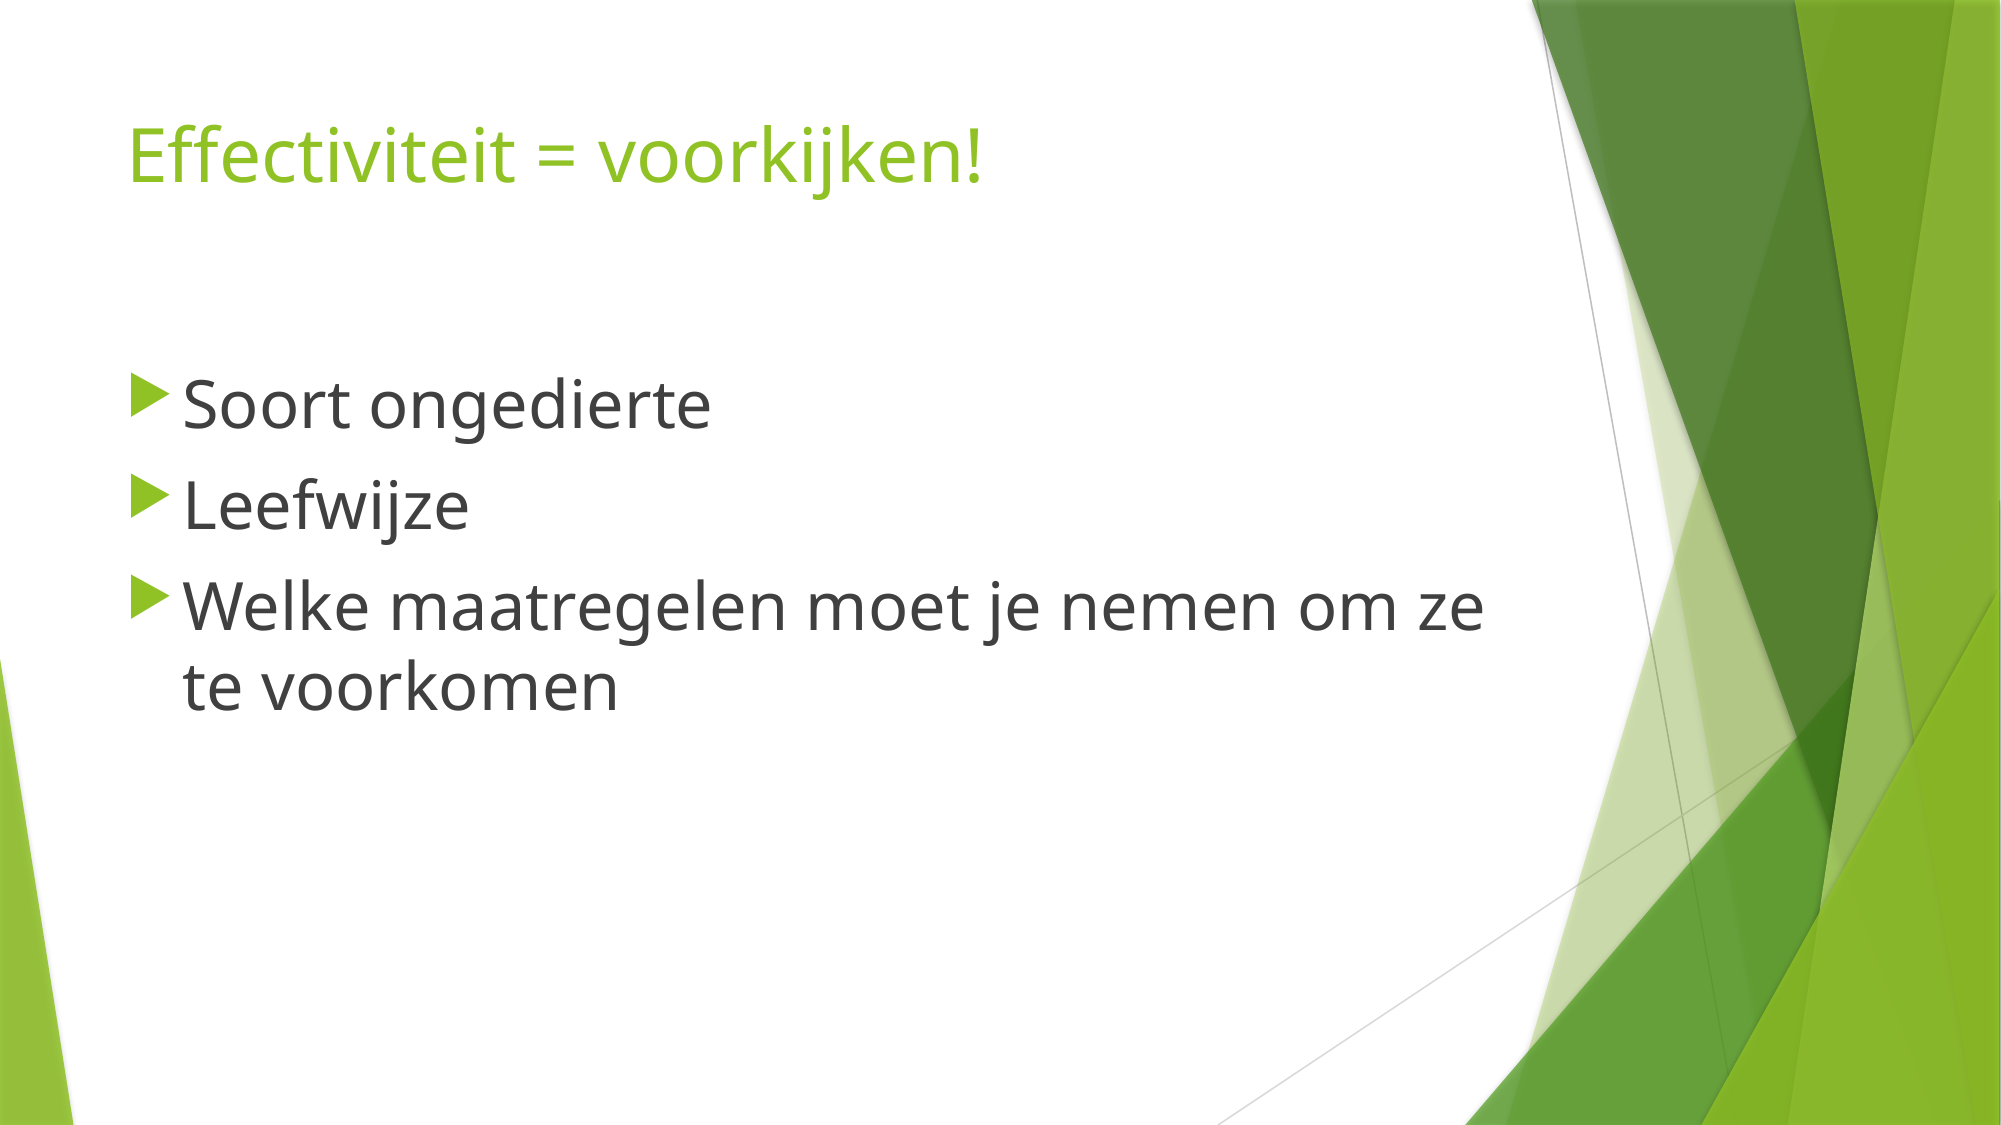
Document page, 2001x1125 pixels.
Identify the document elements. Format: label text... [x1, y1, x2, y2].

list Soort ongedierte Leefwijze Welke maatregelen moet je nemen om ze te voorkomen [111, 354, 1522, 992]
title Effectiviteit = voorkijken! [111, 99, 1522, 317]
